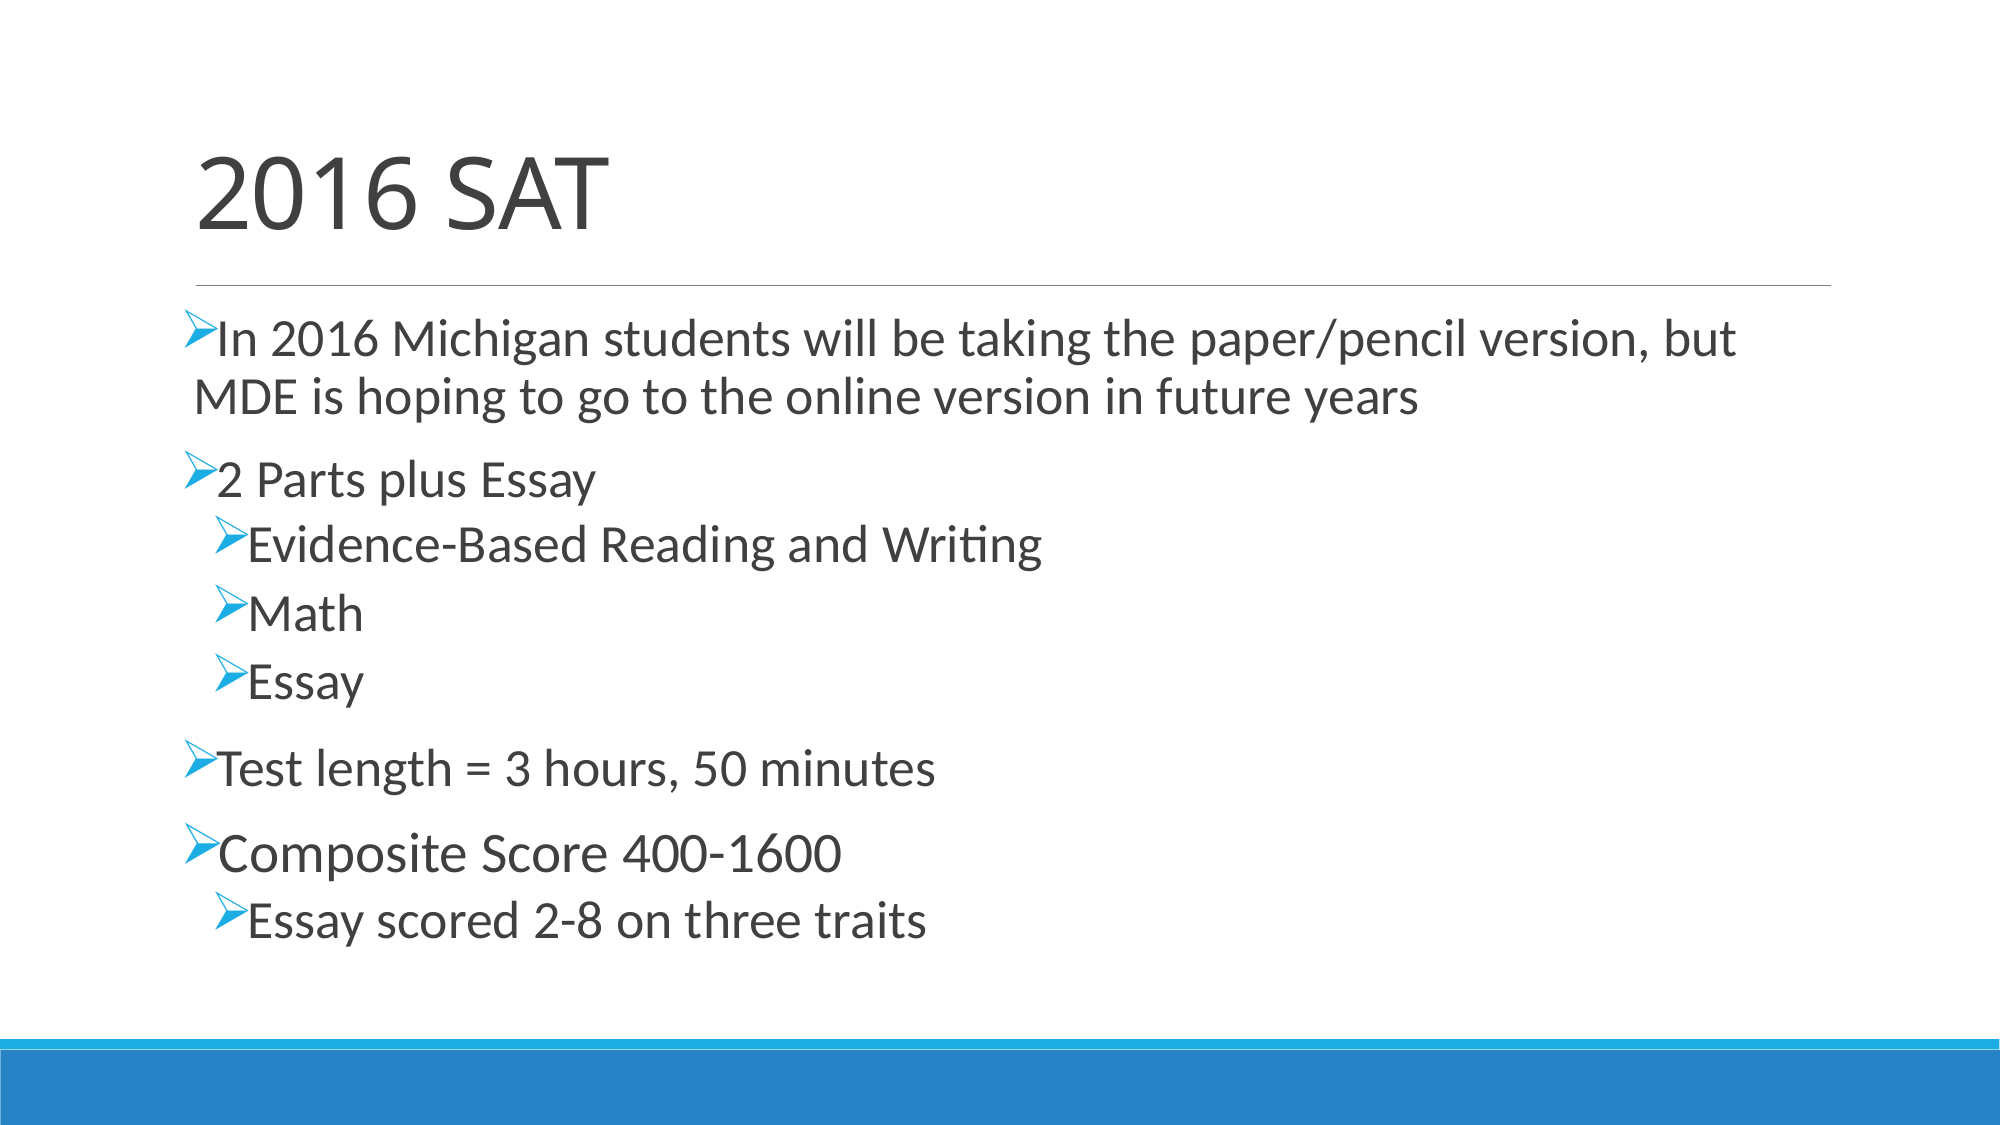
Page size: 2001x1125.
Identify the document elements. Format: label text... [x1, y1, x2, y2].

list In 2016 Michigan students will be taking the paper/pencil version, but MDE is hoping to go to the online version in future years 2 Parts plus Essay Evidence-Based Reading and Writing Math Essay Test length = 3 hours, 50 minutes Composite Score 400-1600 Essay scored 2-8 on three traits [180, 302, 1830, 963]
title 2016 SAT [180, 19, 1830, 258]
